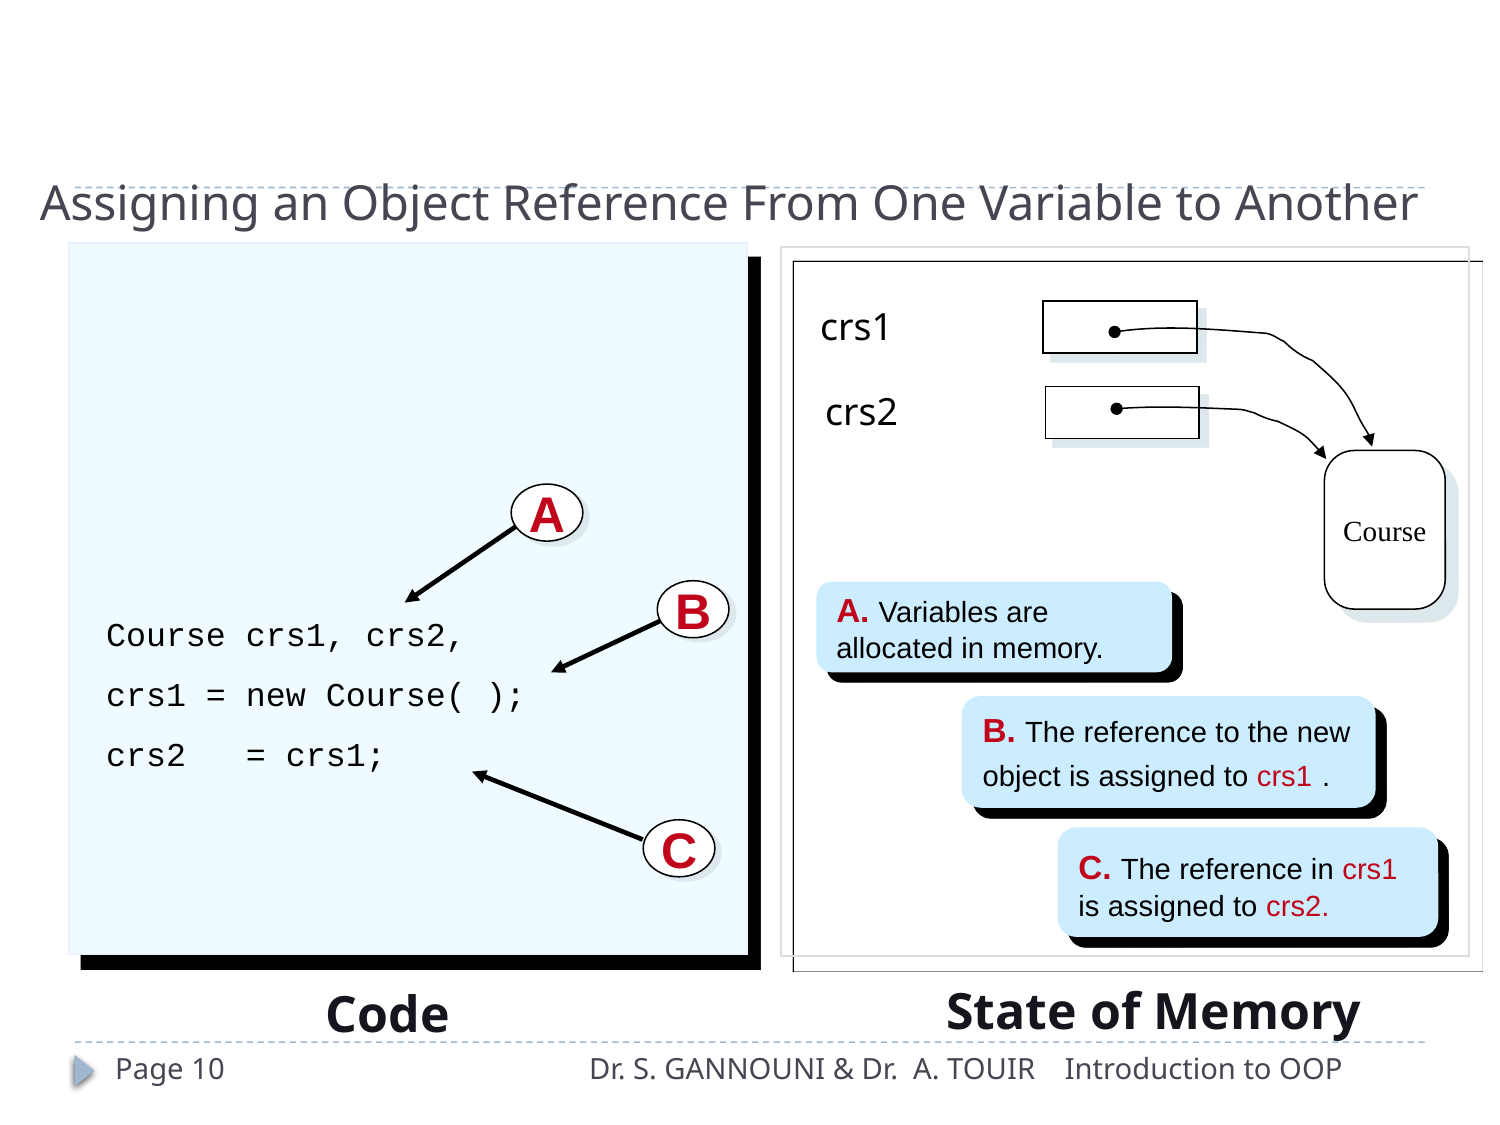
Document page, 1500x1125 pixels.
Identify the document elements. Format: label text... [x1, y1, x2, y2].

text_box State of Memory [931, 972, 1377, 1048]
slide_number Introduction to OOP [1051, 1042, 1426, 1103]
text_box [68, 242, 747, 955]
slide_number Page 10 [100, 1042, 426, 1103]
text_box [90, 483, 583, 580]
text_box Code [310, 974, 465, 1050]
footer Dr. S. GANNOUNI & Dr. A. TOUIR [475, 1042, 1051, 1103]
title Assigning an Object Reference From One Variable to Another [24, 112, 1475, 238]
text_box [780, 246, 1470, 957]
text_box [90, 580, 730, 716]
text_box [90, 720, 716, 877]
